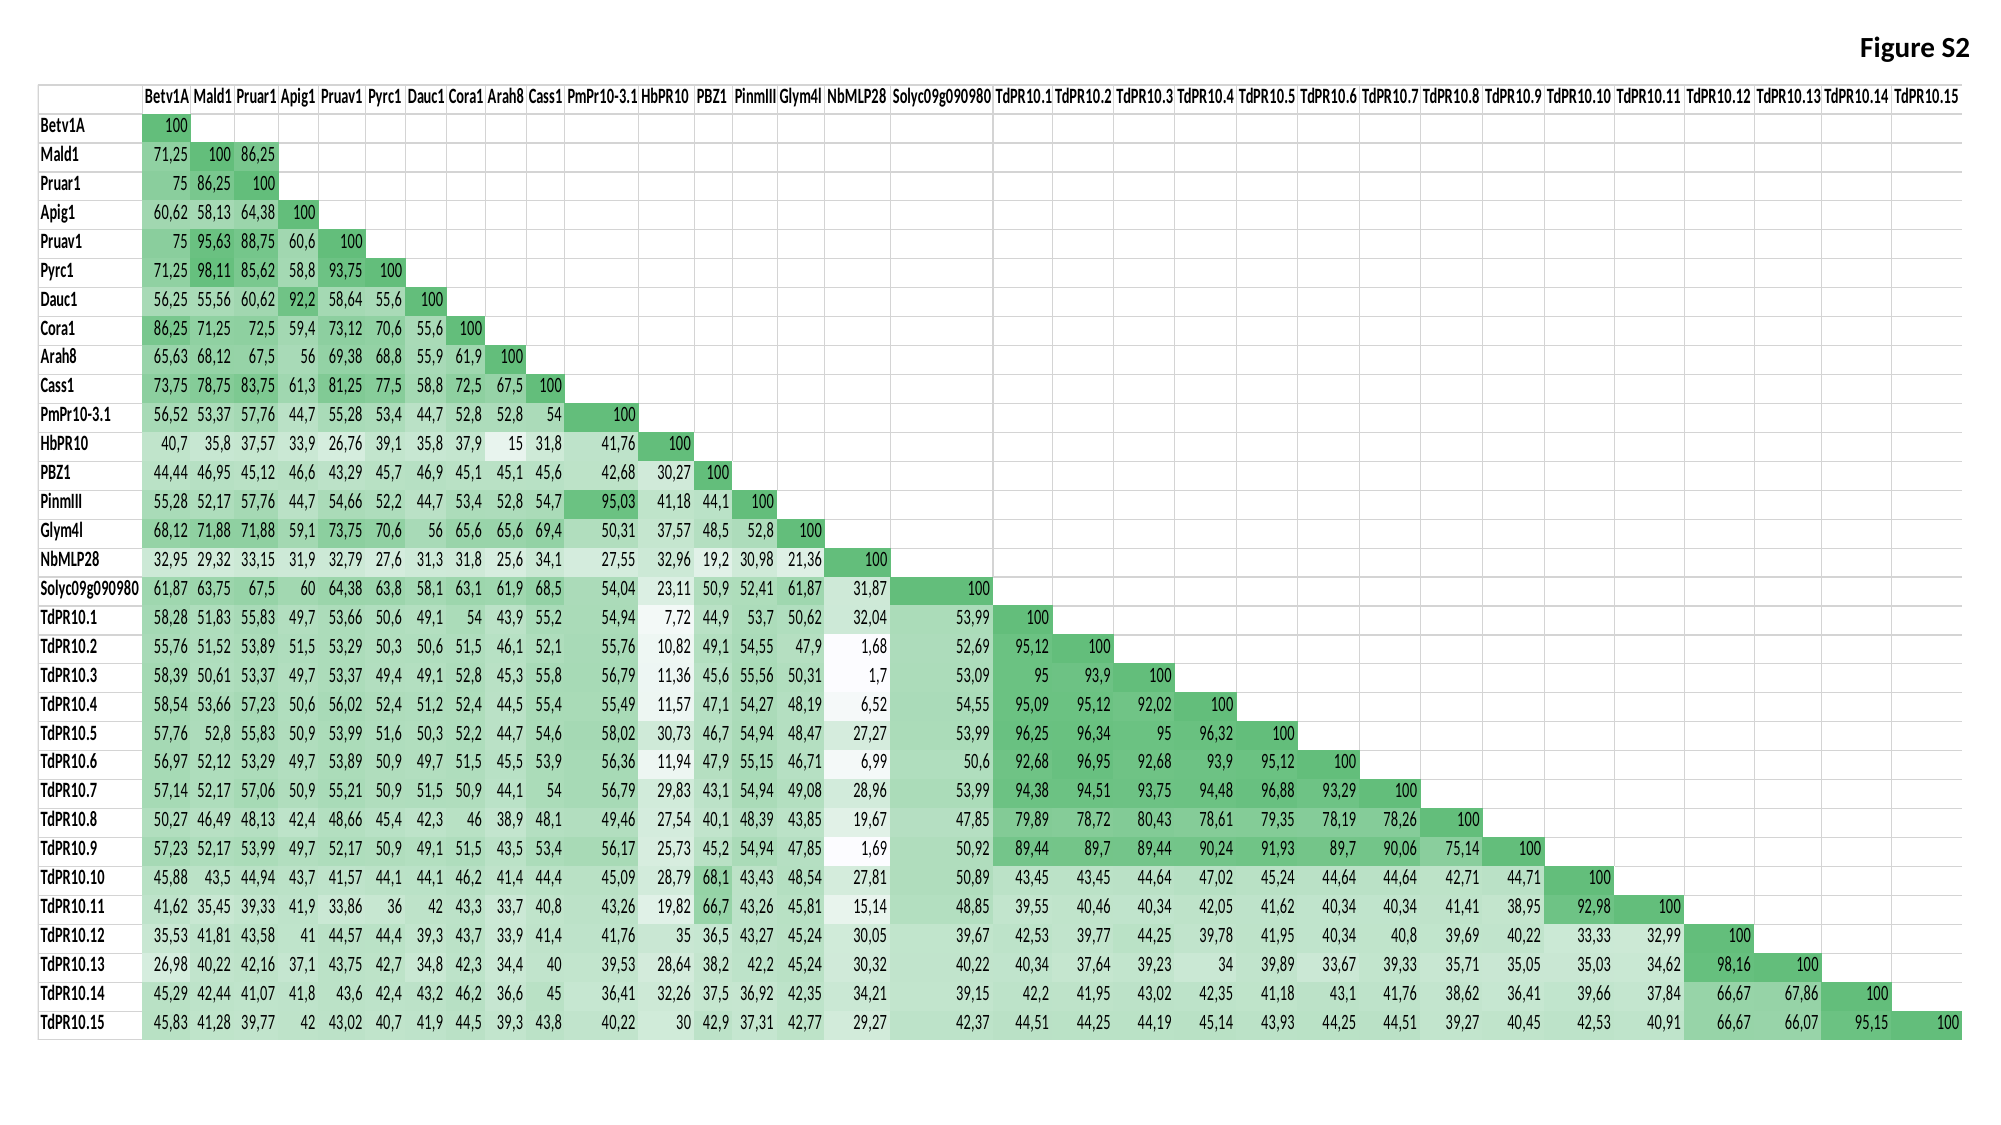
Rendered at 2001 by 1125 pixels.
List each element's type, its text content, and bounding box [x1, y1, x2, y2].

picture [37, 84, 1963, 1041]
text_box Figure S2 [1845, 20, 1986, 71]
